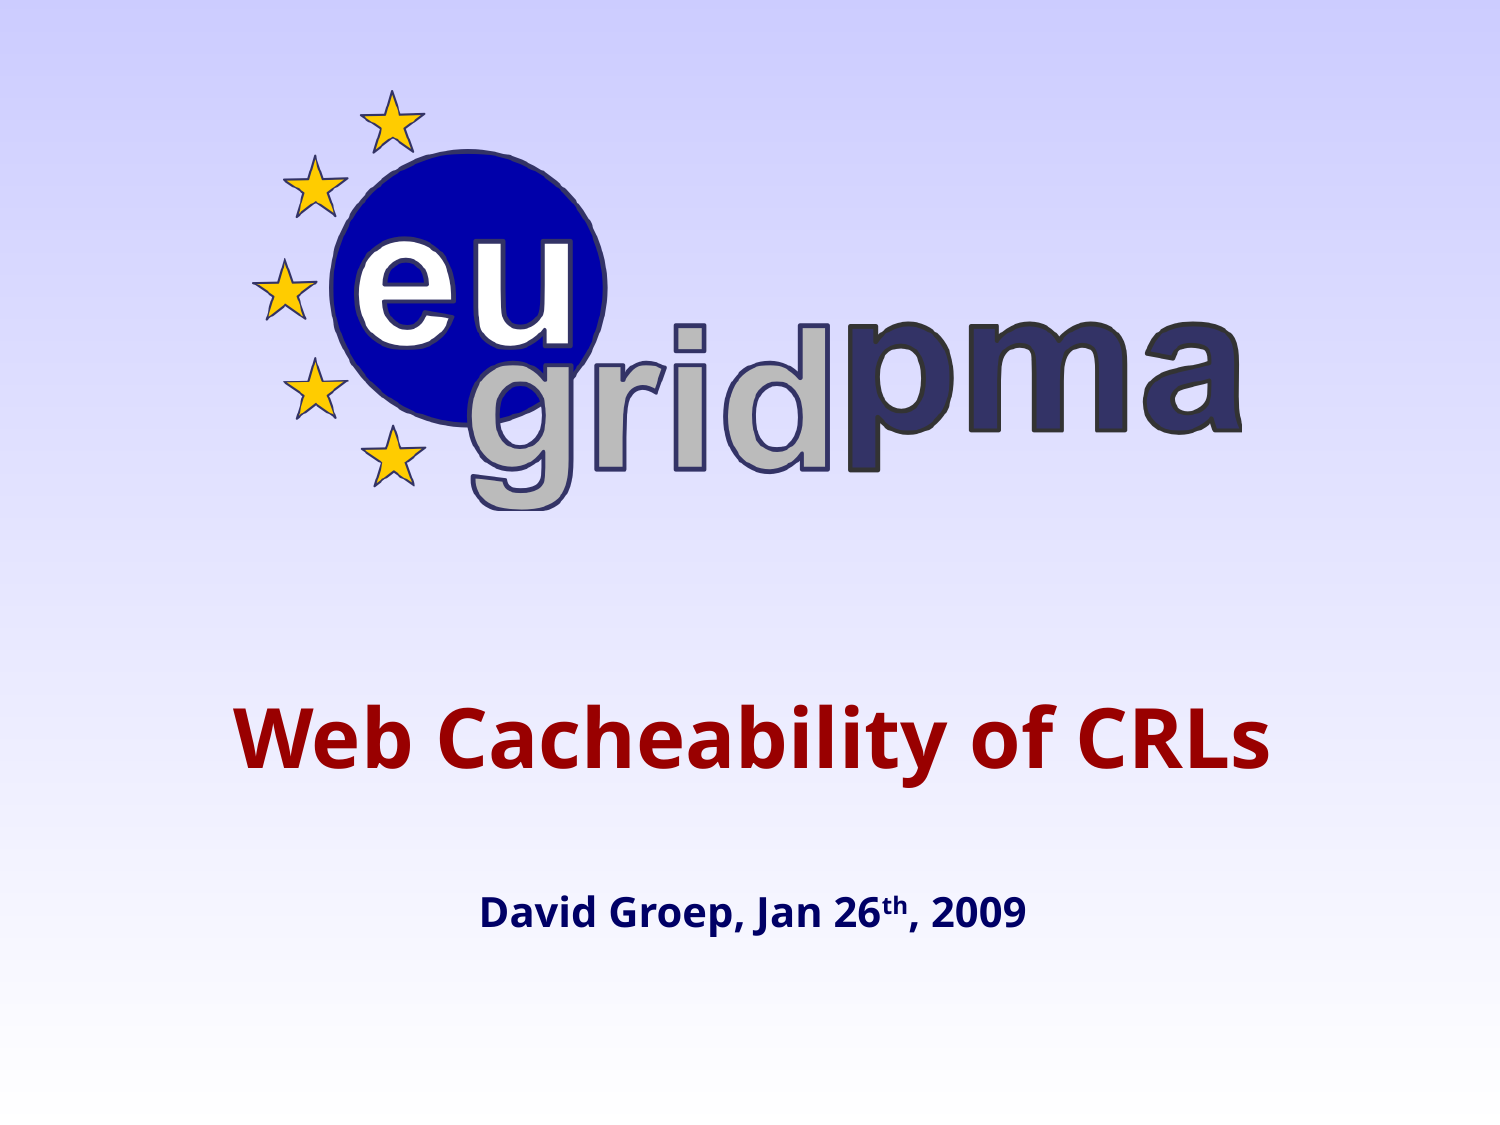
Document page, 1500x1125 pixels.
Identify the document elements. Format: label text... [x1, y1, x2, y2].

title Web Cacheability of CRLs David Groep, Jan 26th, 2009 [90, 553, 1415, 1068]
picture [252, 90, 1242, 511]
